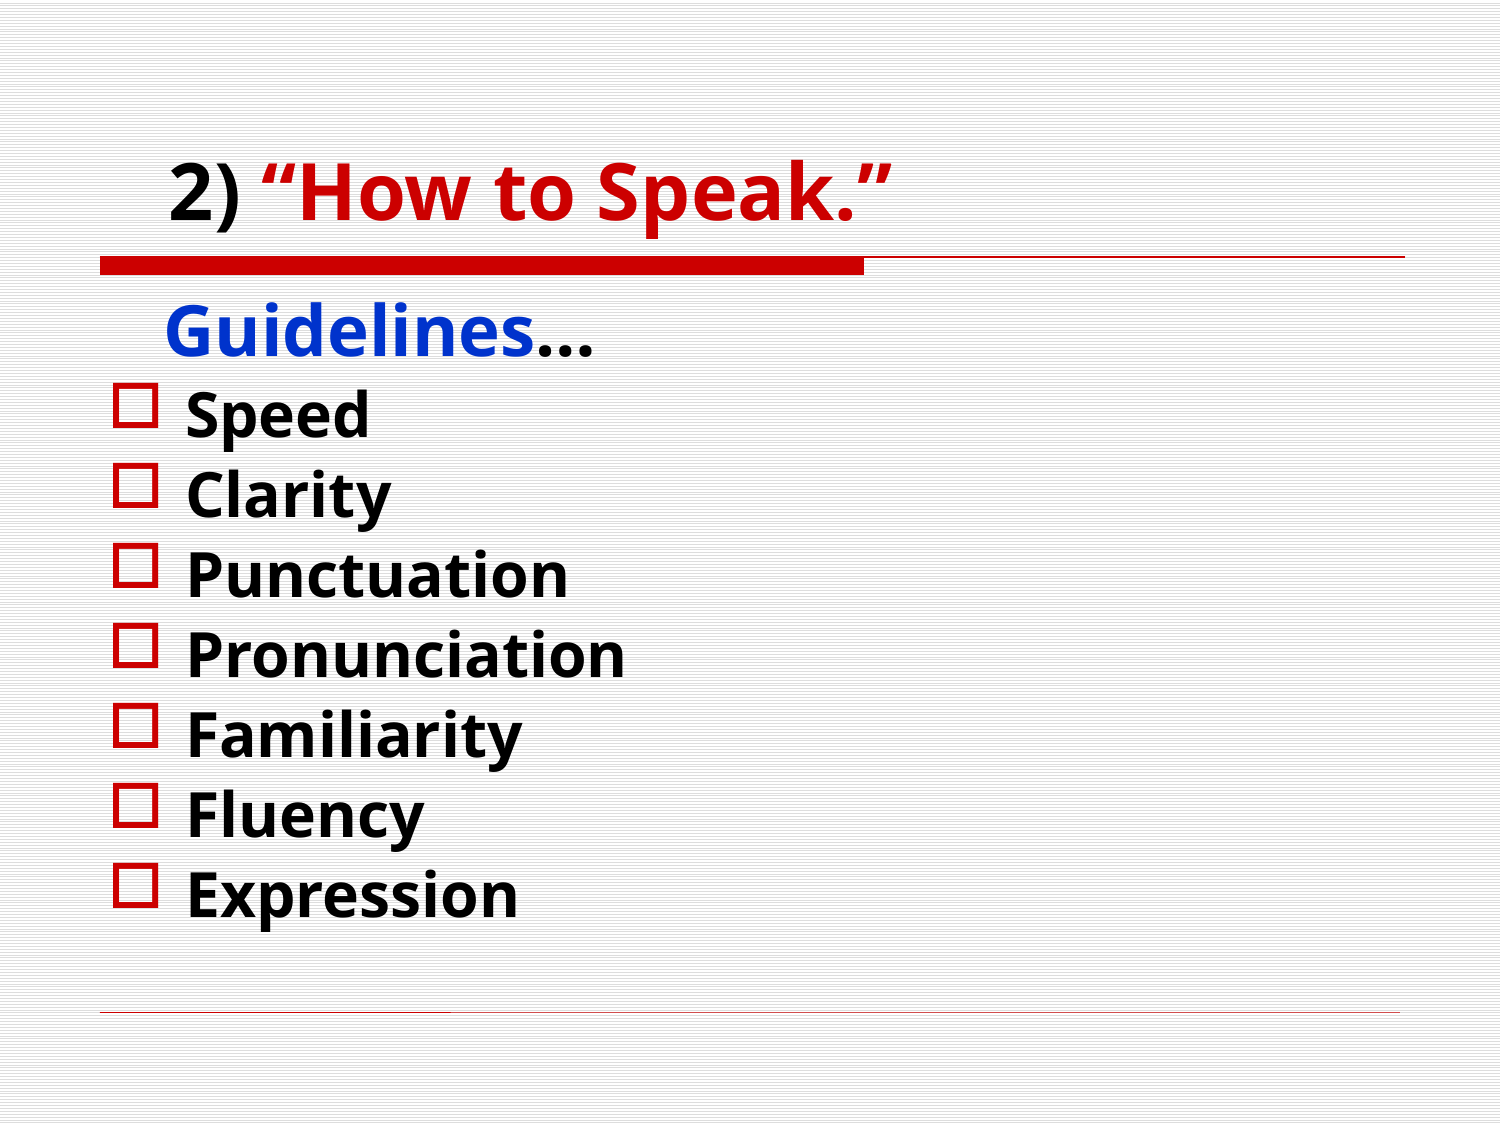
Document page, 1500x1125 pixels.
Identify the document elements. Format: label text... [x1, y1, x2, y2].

title 2) “How to Speak.” [153, 61, 1388, 245]
list Guidelines… Speed Clarity Punctuation Pronunciation Familiarity Fluency Expression [92, 287, 1406, 988]
